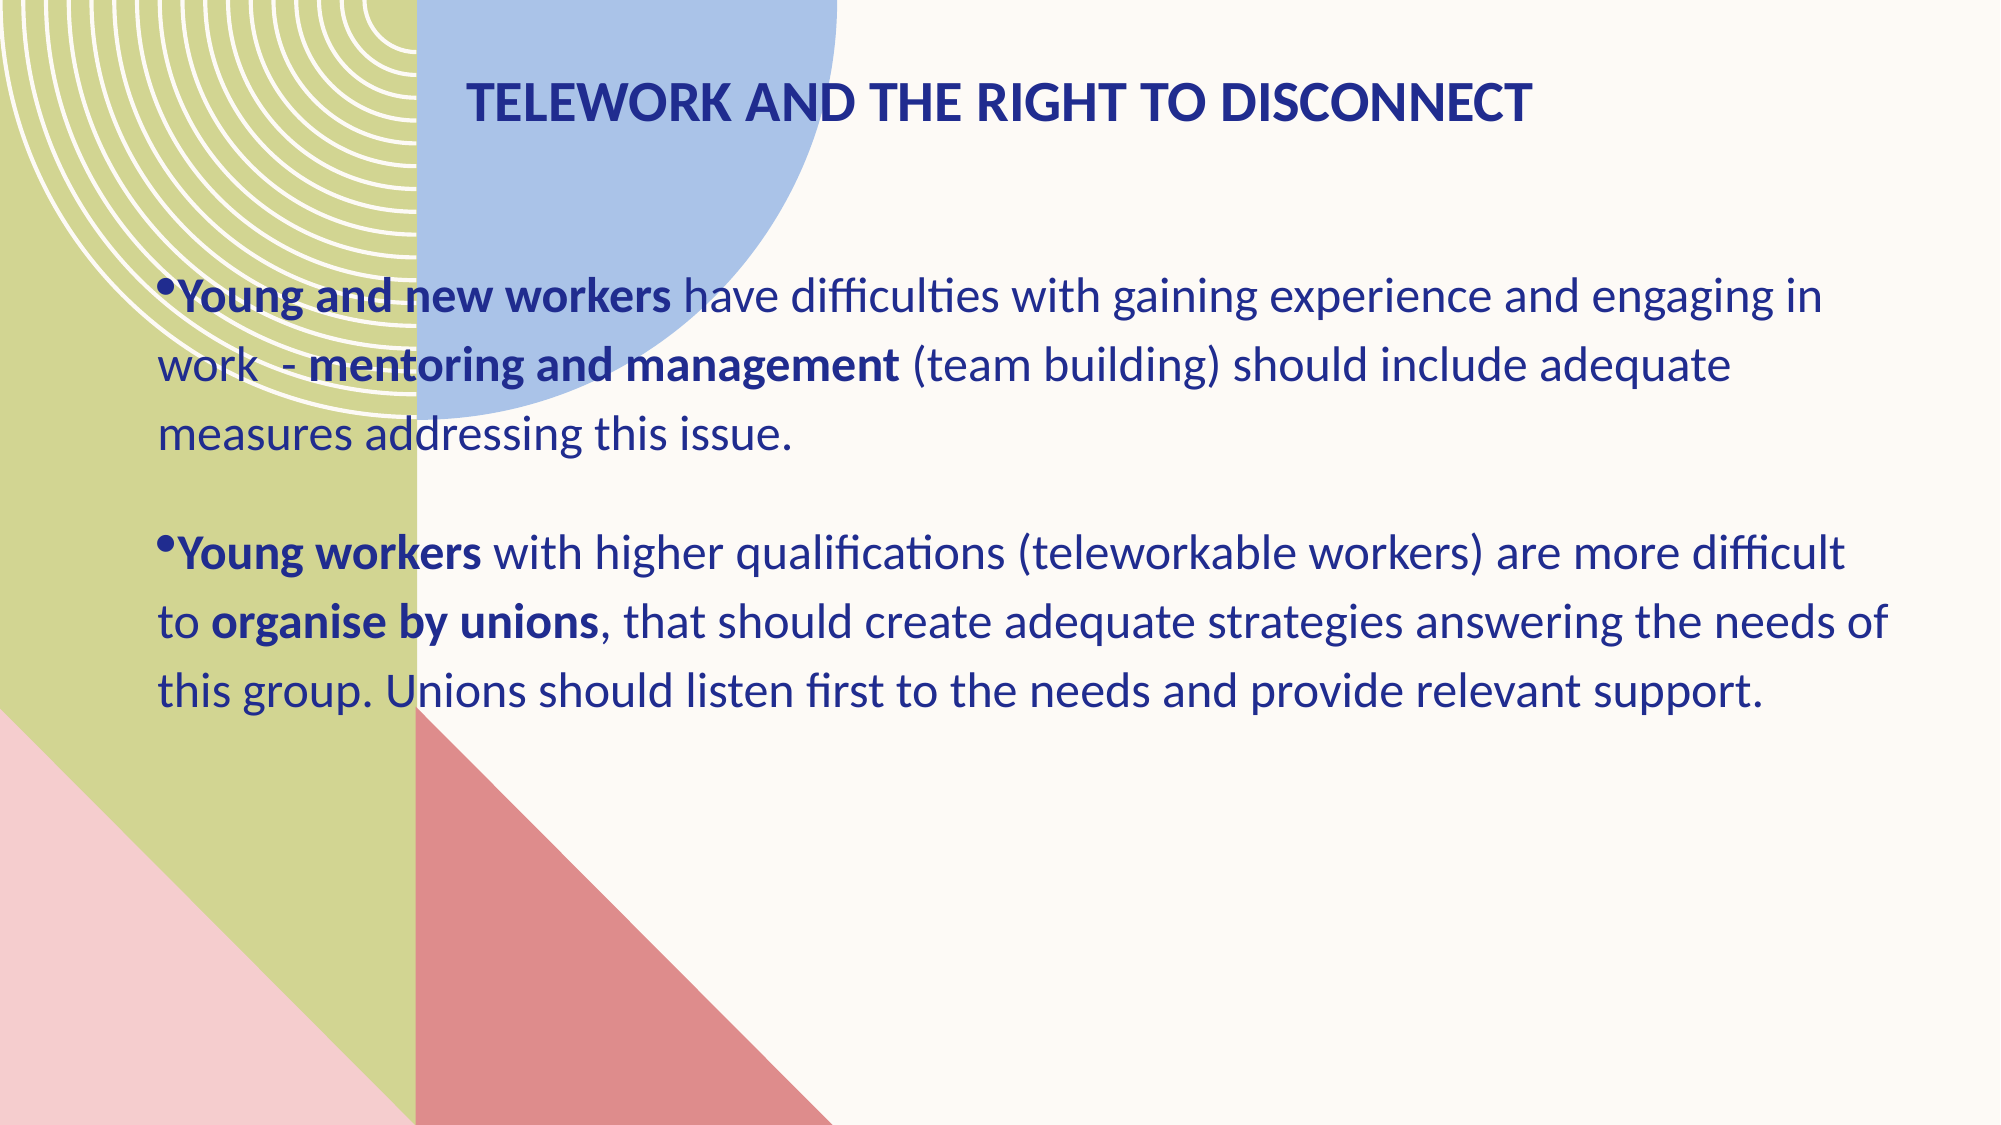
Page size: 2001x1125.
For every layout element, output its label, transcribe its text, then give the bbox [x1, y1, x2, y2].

title Telework and the right to disconnect [38, 63, 1962, 160]
text_box Young and new workers have difficulties with gaining experience and engaging in work - mentoring and management (team building) should include adequate measures addressing this issue. Young workers with higher qualifications (teleworkable workers) are more difficult to organise by unions, that should create adequate strategies answering the needs of this group. Unions should listen first to the needs and provide relevant support. [142, 245, 1913, 949]
